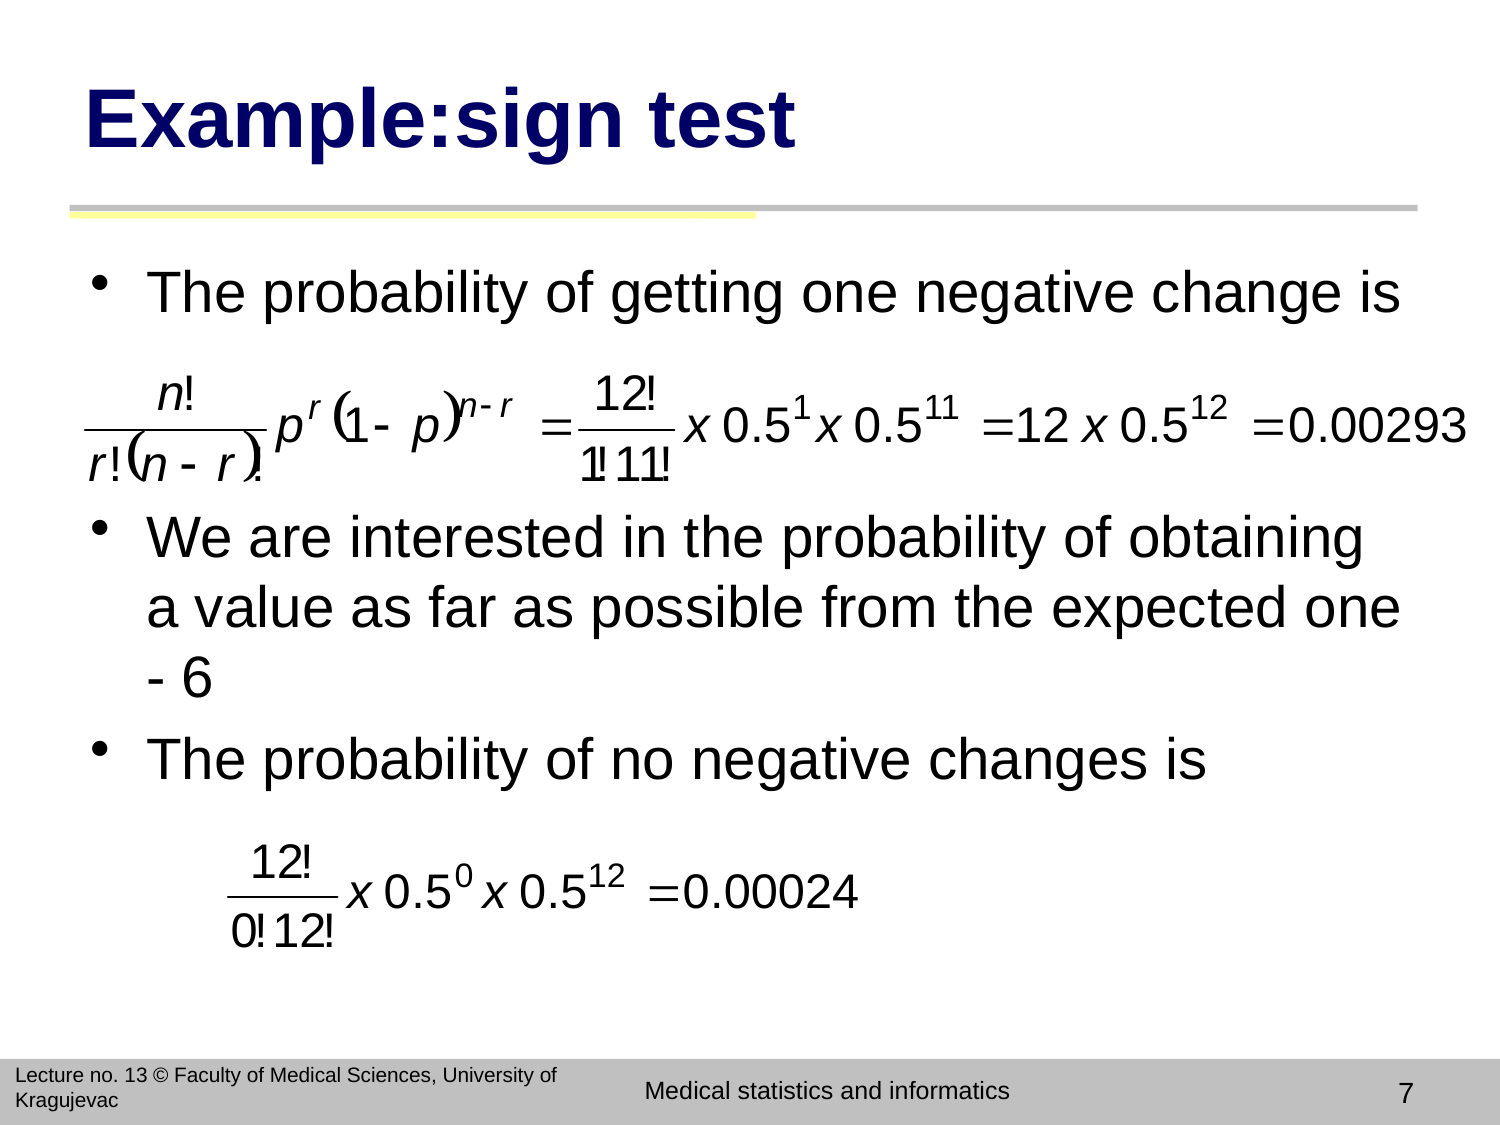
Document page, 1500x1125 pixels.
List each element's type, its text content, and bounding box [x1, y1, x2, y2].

list The probability of getting one negative change is We are interested in the probability of obtaining a value as far as possible from the expected one - 6 The probability of no negative changes is [74, 509, 1426, 531]
footer Medical statistics and informatics [512, 1066, 1144, 1125]
slide_number 7 [1164, 1066, 1430, 1125]
list The probability of getting one negative change is We are interested in the probability of obtaining a value as far as possible from the expected one - 6 The probability of no negative changes is [74, 246, 1426, 356]
list The probability of getting one negative change is We are interested in the probability of obtaining a value as far as possible from the expected one - 6 The probability of no negative changes is [74, 535, 1426, 1023]
title Example:sign test [69, 19, 1426, 208]
slide_number Lecture no. 13 © Faculty of Medical Sciences, University of Kragujevac [0, 1053, 629, 1108]
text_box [217, 826, 872, 958]
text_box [74, 357, 1480, 503]
